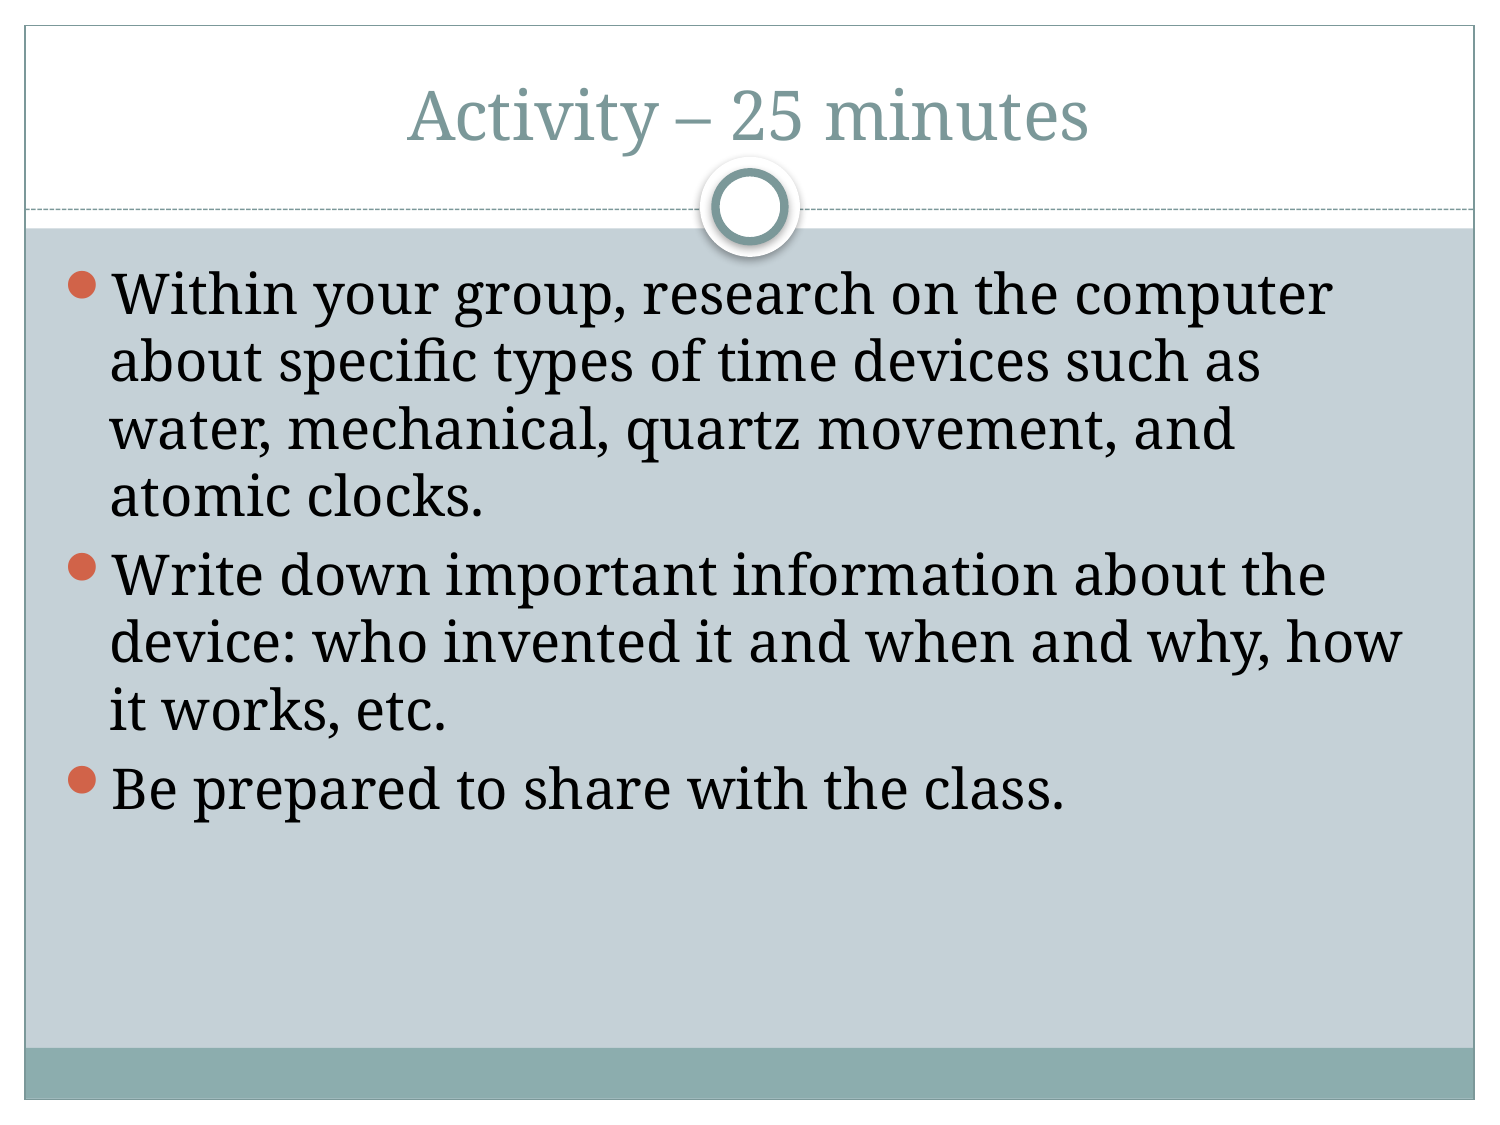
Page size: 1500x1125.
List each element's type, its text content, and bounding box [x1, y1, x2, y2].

title Activity – 25 minutes [49, 37, 1450, 162]
list Within your group, research on the computer about specific types of time devices such as water, mechanical, quartz movement, and atomic clocks. Write down important information about the device: who invented it and when and why, how it works, etc. Be prepared to share with the class. [49, 250, 1445, 1001]
